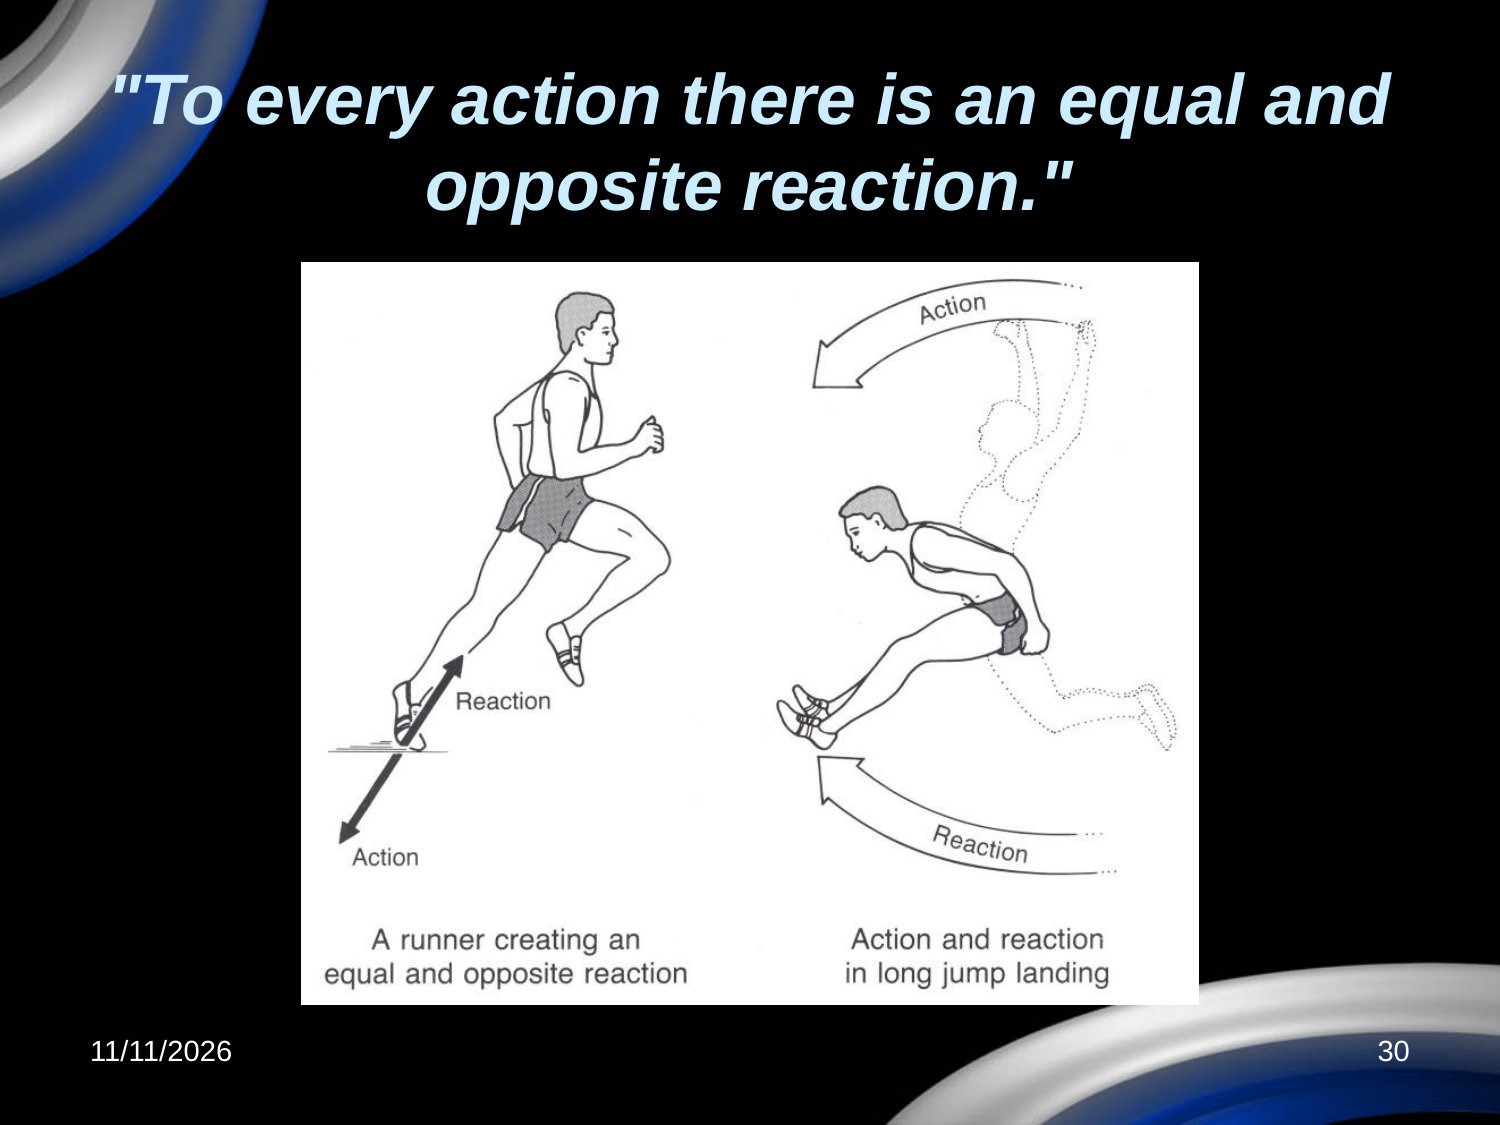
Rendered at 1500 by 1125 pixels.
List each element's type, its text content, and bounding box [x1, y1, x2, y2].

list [301, 262, 1199, 1006]
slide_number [74, 1024, 426, 1103]
slide_number 30 [1074, 1024, 1426, 1103]
title "To every action there is an equal and opposite reaction." [74, 44, 1426, 233]
picture [0, 0, 1500, 1125]
